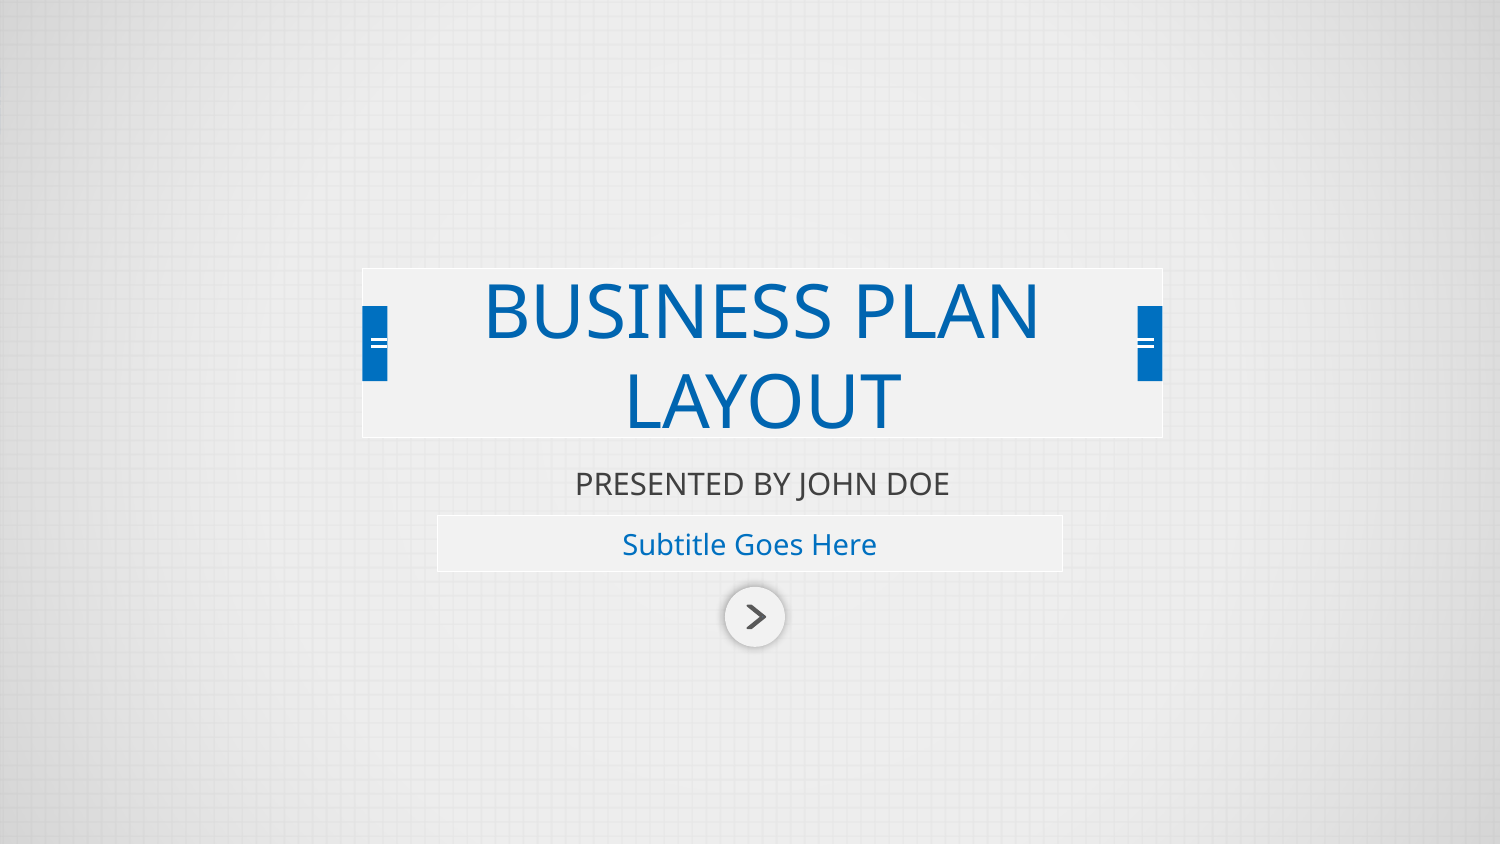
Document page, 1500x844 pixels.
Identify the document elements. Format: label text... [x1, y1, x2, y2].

text_box [722, 584, 788, 649]
subtitle PRESENTED BY JOHN DOE [237, 453, 1288, 510]
text_box [745, 603, 768, 631]
text_box Subtitle Goes Here [435, 514, 1064, 574]
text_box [362, 268, 1163, 438]
picture [0, 0, 1500, 844]
